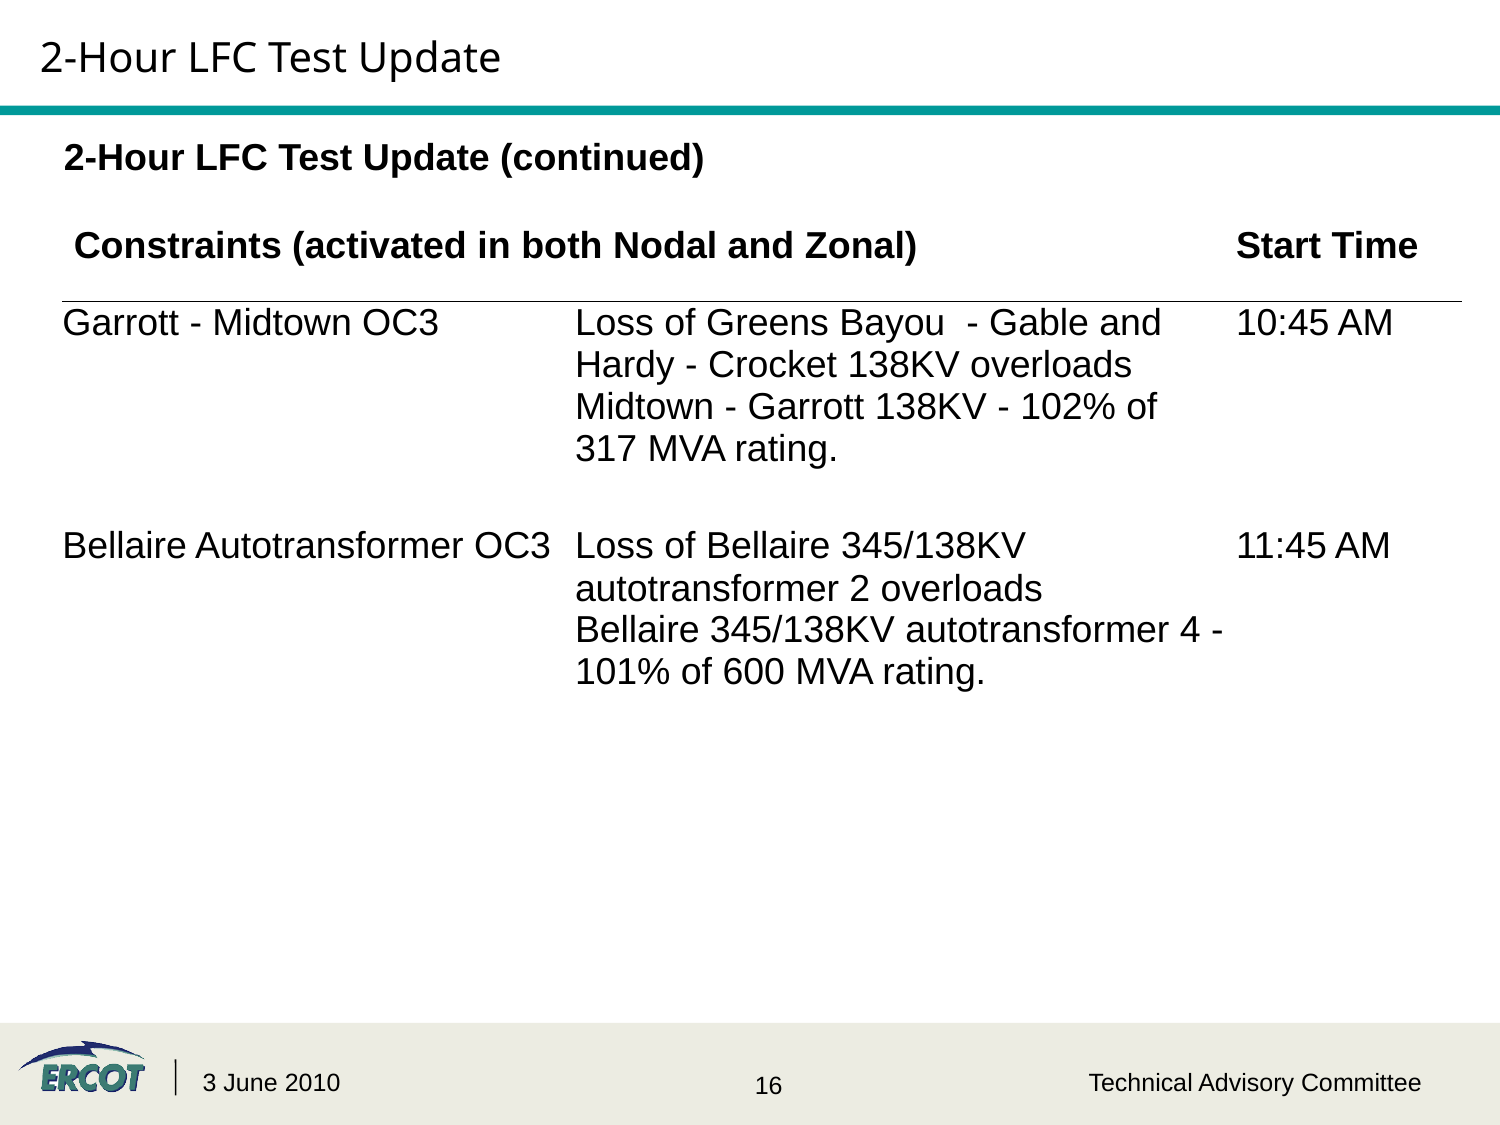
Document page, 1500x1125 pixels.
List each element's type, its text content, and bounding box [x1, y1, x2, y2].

table_cell 10:45 AM [1225, 302, 1462, 525]
footer Technical Advisory Committee [1049, 1059, 1438, 1125]
picture [10, 1031, 151, 1111]
title 2-Hour LFC Test Update [24, 0, 1451, 113]
table_cell Loss of Bellaire 345/138KV autotransformer 2 overloads Bellaire 345/138KV autotransformer 4 - 101% of 600 MVA rating. [575, 525, 1225, 765]
table_header Start Time [1225, 225, 1462, 301]
table_cell Bellaire Autotransformer OC3 [62, 525, 575, 765]
table_cell Garrott - Midtown OC3 [62, 302, 575, 525]
list 2-Hour LFC Test Update (continued) [48, 124, 1452, 213]
table_cell Loss of Greens Bayou - Gable and Hardy - Crocket 138KV overloads Midtown - Garrott 138KV - 102% of 317 MVA rating. [575, 302, 1225, 525]
table_cell 11:45 AM [1225, 525, 1462, 765]
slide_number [187, 1059, 538, 1125]
table_header Constraints (activated in both Nodal and Zonal) [62, 225, 1225, 301]
